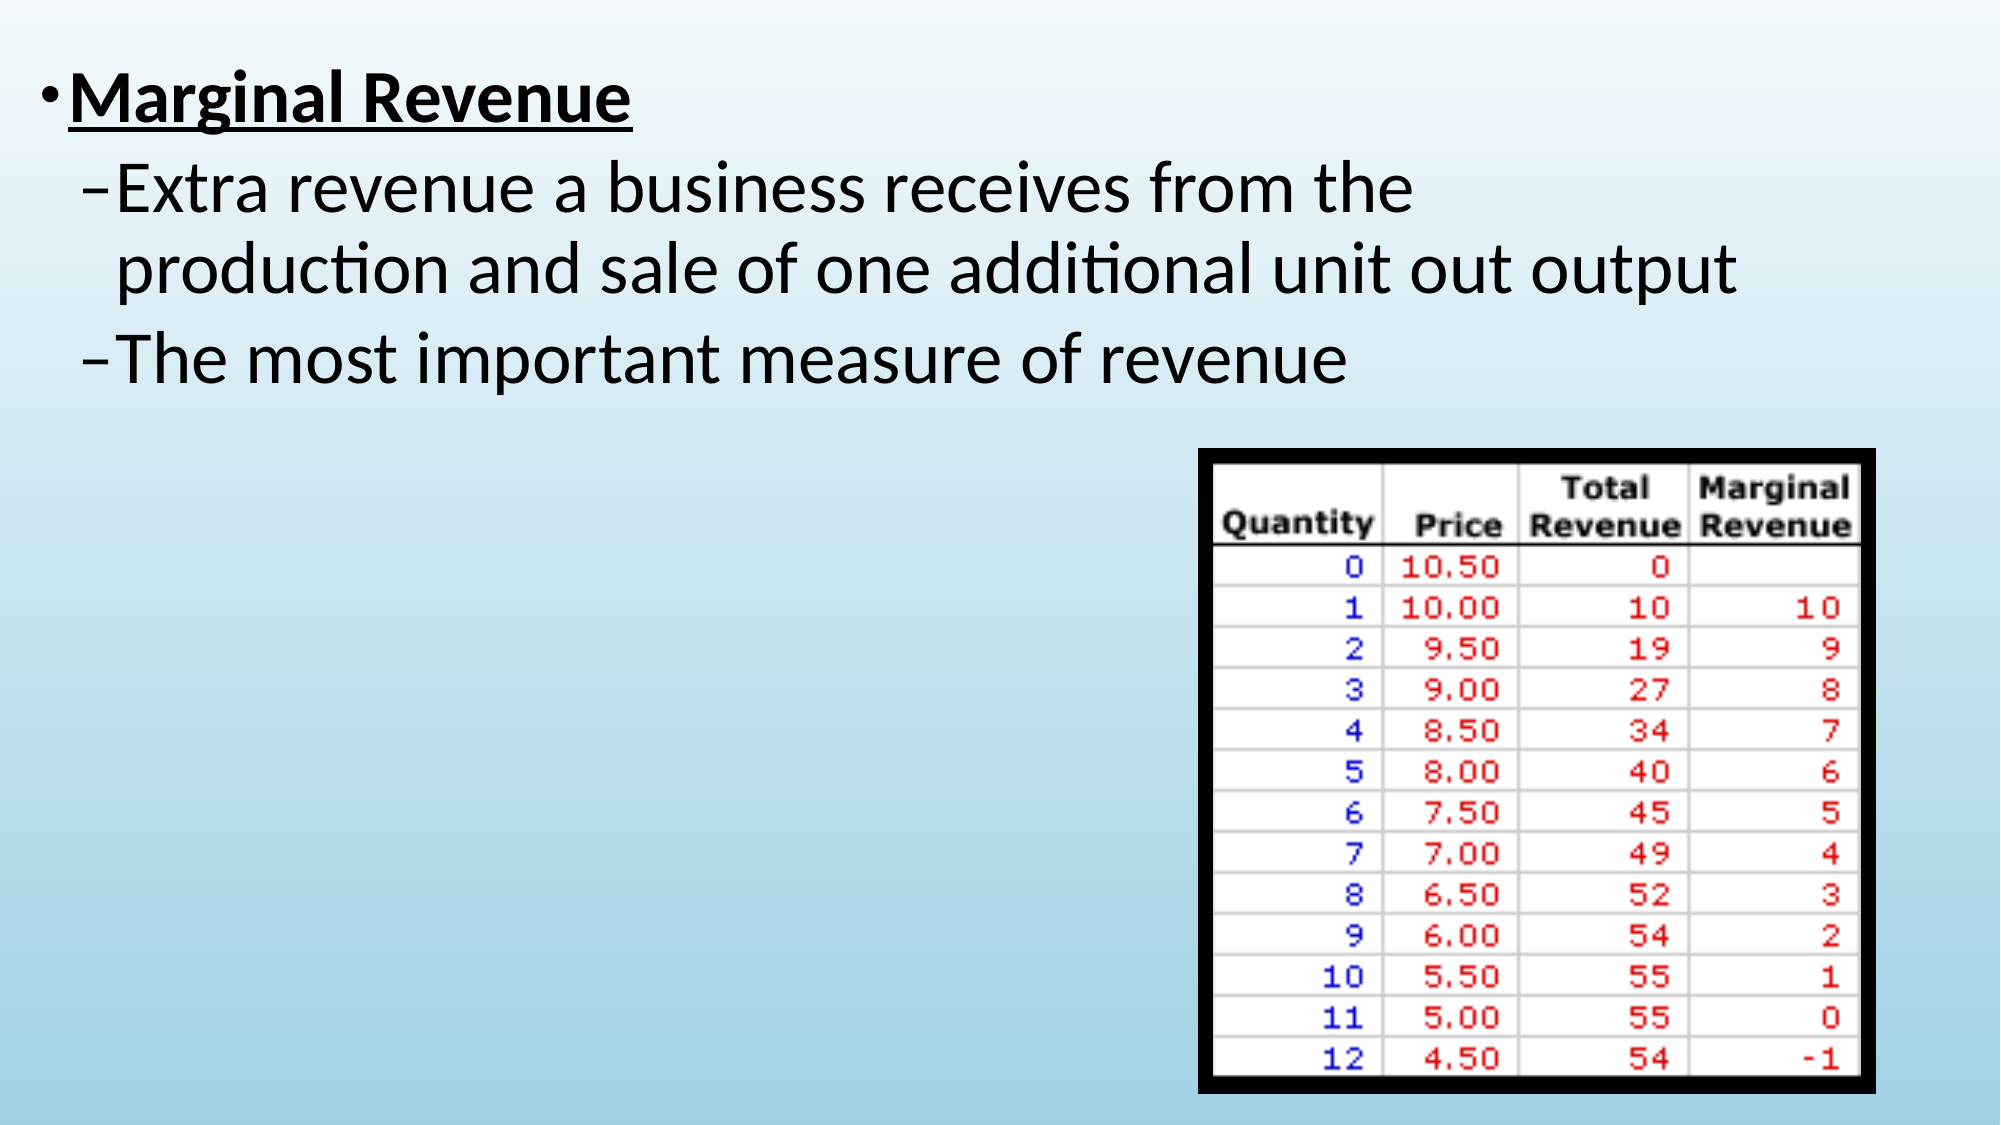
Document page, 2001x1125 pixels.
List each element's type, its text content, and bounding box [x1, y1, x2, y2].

list Marginal Revenue Extra revenue a business receives from the production and sale of one additional unit out output The most important measure of revenue [24, 50, 1763, 957]
picture [1212, 462, 1861, 1080]
